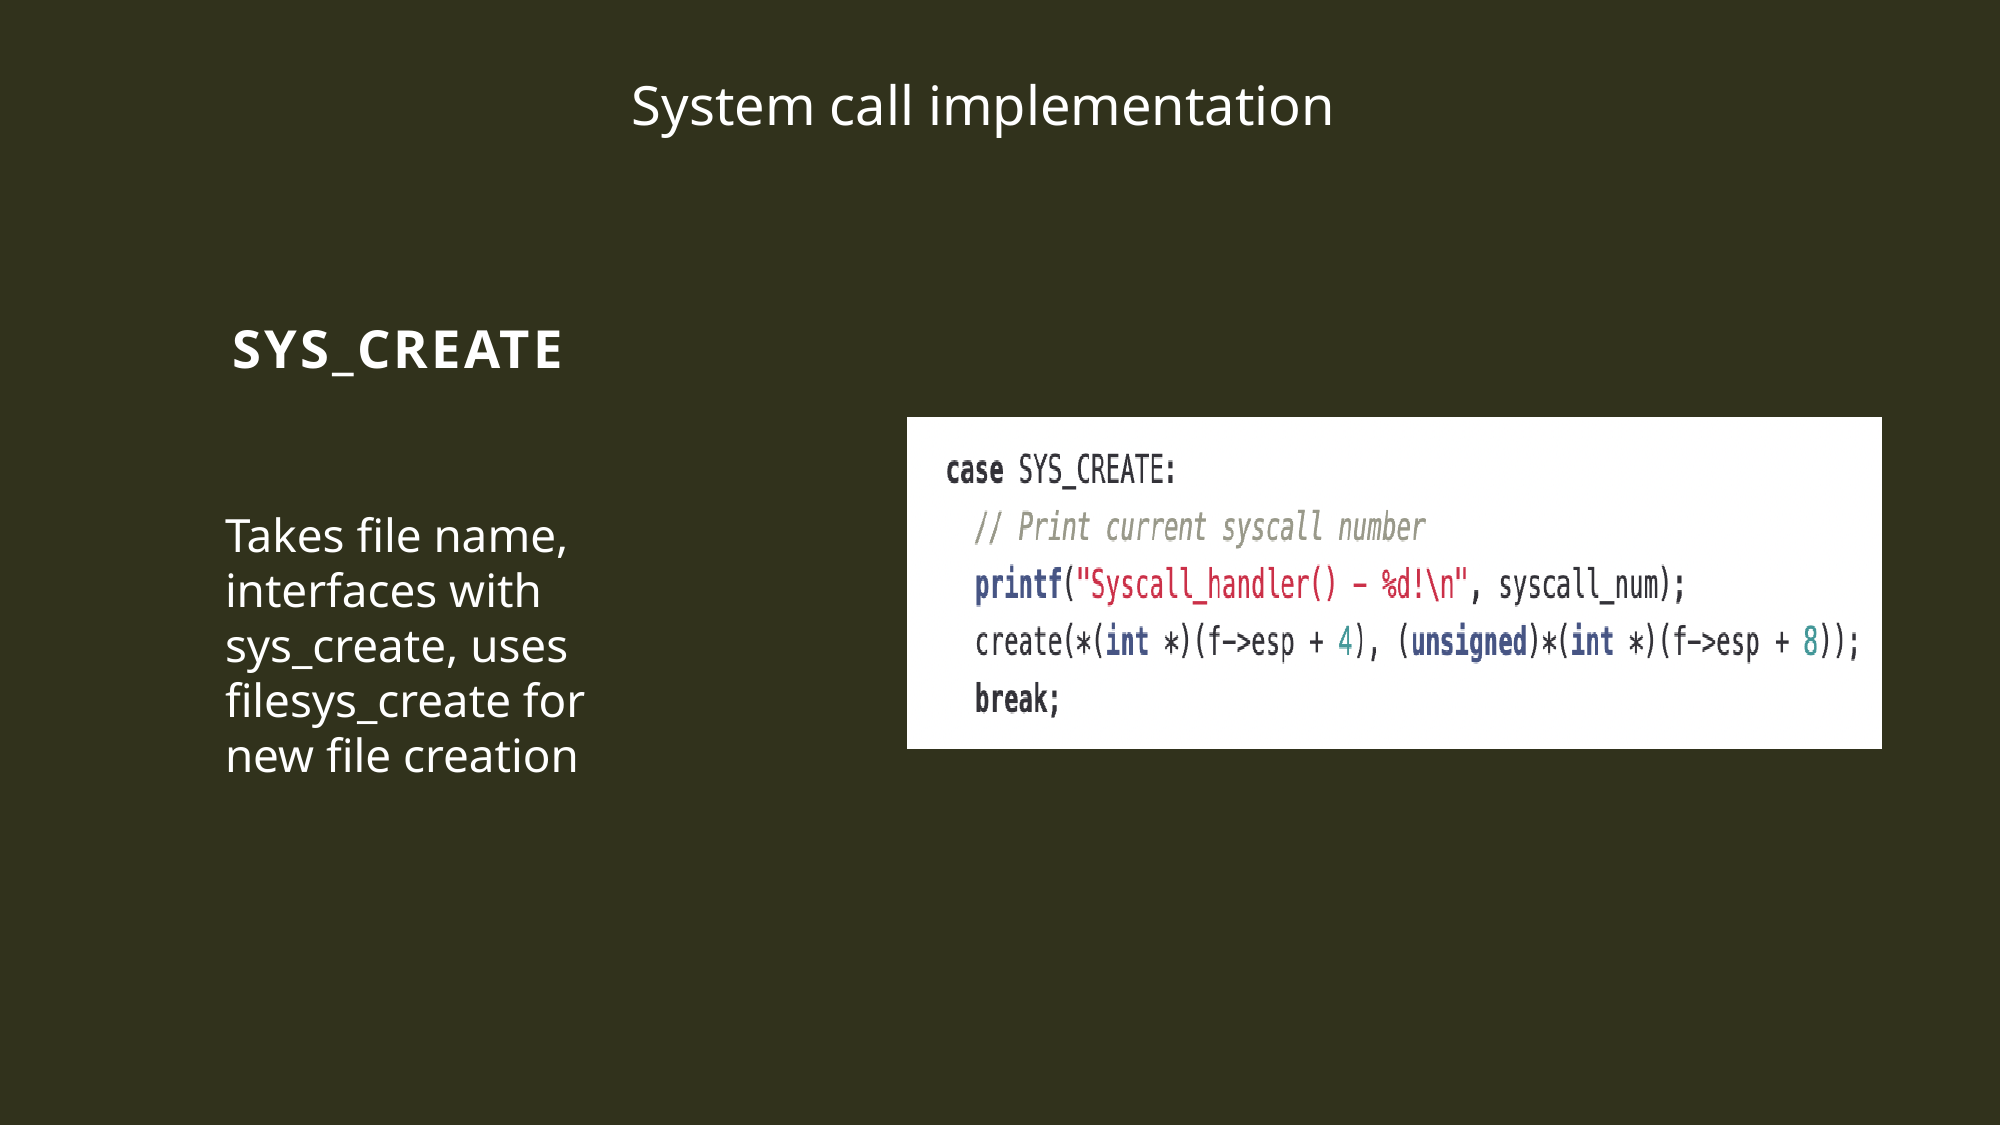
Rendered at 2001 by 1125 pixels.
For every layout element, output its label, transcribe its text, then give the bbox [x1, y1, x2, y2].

text_box System call implementation [63, 63, 1905, 144]
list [907, 417, 1882, 749]
text_box Takes file name, interfaces with sys_create, uses filesys_create for new file creation [210, 499, 645, 834]
title SYS_CREATE [118, 297, 681, 457]
